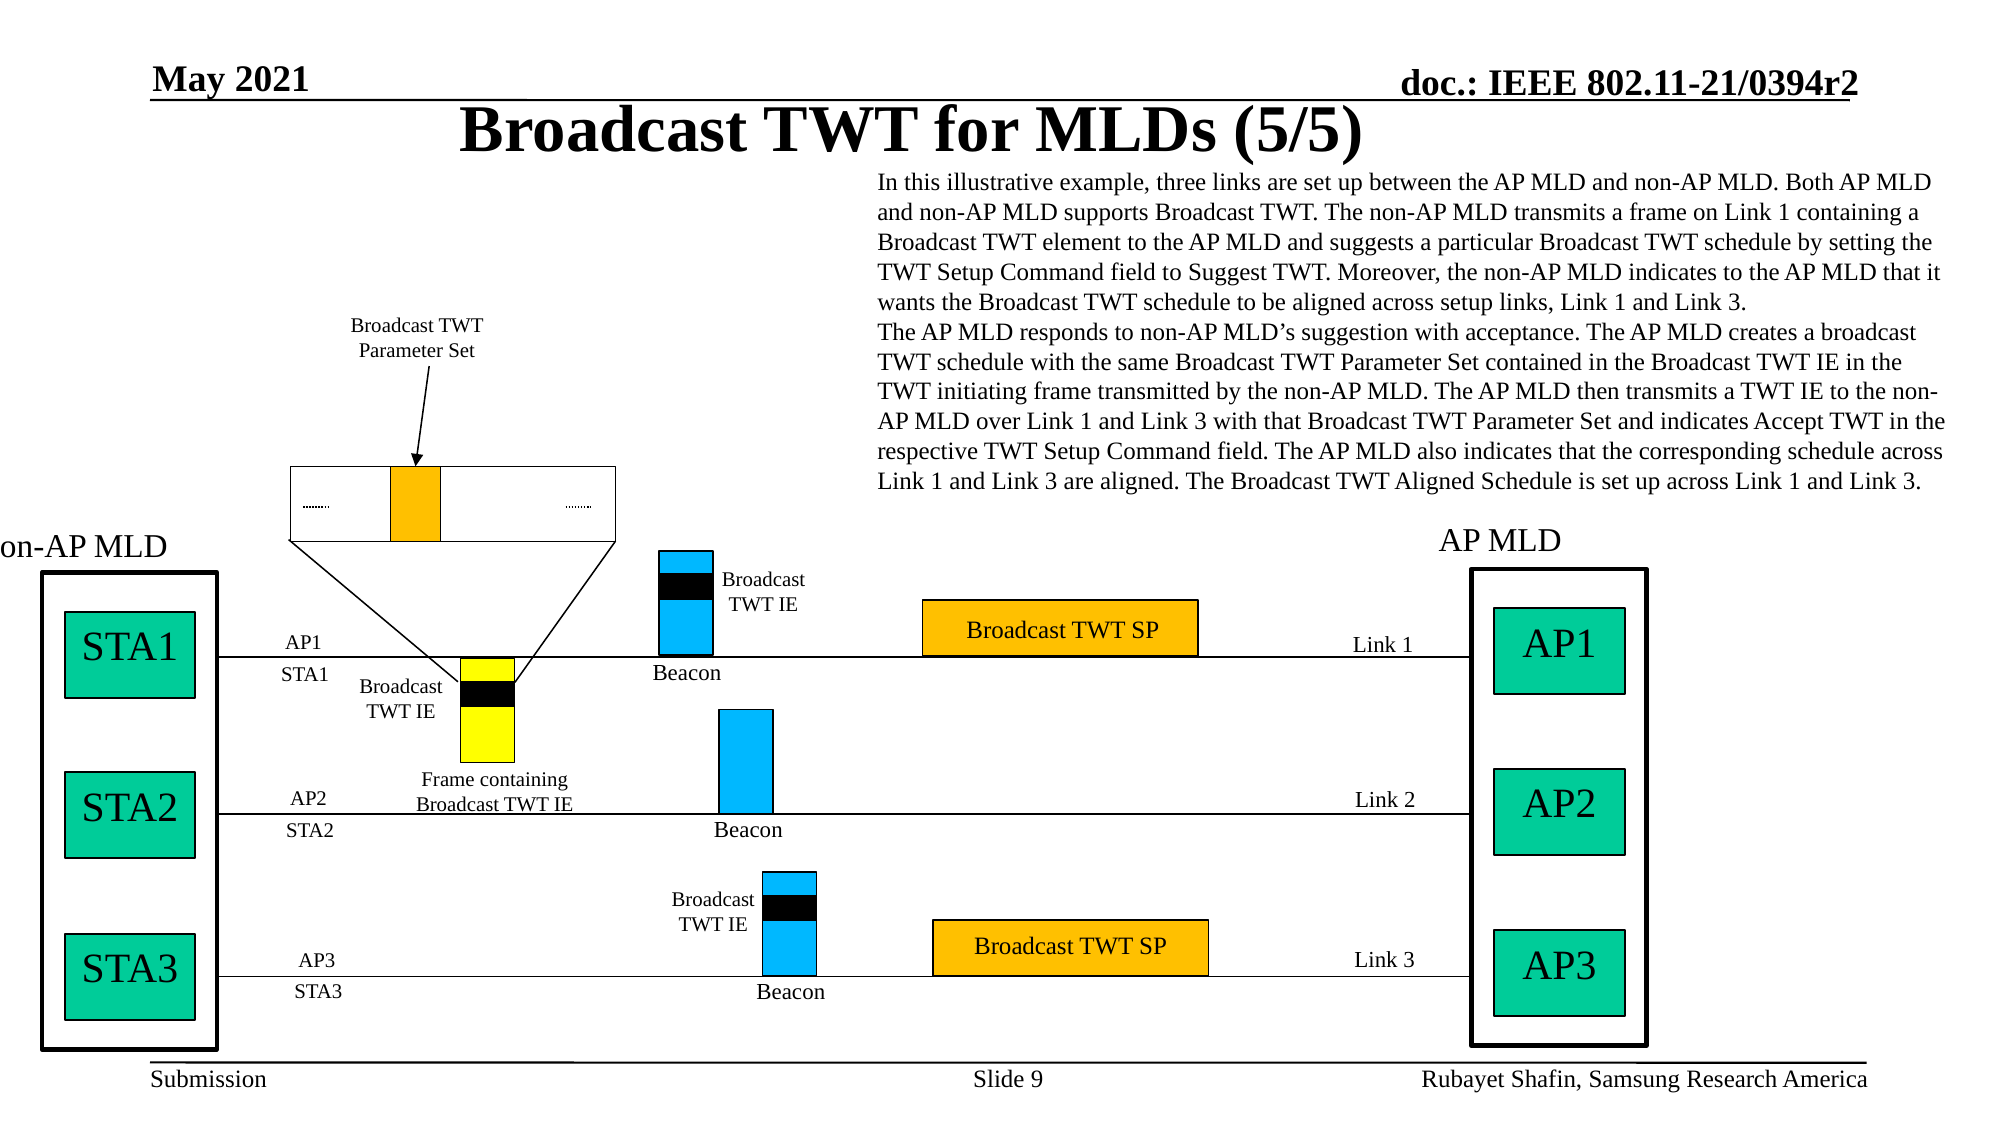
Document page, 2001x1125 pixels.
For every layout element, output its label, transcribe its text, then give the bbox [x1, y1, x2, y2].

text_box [0, 303, 1647, 1050]
slide_number Slide 9 [950, 1061, 1067, 1123]
title Broadcast TWT for MLDs (5/5) [62, 37, 1763, 213]
footer Rubayet Shafin, Samsung Research America [1171, 1061, 1869, 1093]
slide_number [152, 54, 563, 100]
text_box In this illustrative example, three links are set up between the AP MLD and non-AP MLD. Both AP MLD and non-AP MLD supports Broadcast TWT. The non-AP MLD transmits a frame on Link 1 containing a Broadcast TWT element to the AP MLD and suggests a particular Broadcast TWT schedule by setting the TWT Setup Command field to Suggest TWT. Moreover, the non-AP MLD indicates to the AP MLD that it wants the Broadcast TWT schedule to be aligned across setup links, Link 1 and Link 3. The AP MLD responds to non-AP MLD’s suggestion with acceptance. The AP MLD creates a broadcast TWT schedule with the same Broadcast TWT Parameter Set contained in the Broadcast TWT IE in the TWT initiating frame transmitted by the non-AP MLD. The AP MLD then transmits a TWT IE to the non-AP MLD over Link 1 and Link 3 with that Broadcast TWT Parameter Set and indicates Accept TWT in the respective TWT Setup Command field. The AP MLD also indicates that the corresponding schedule across Link 1 and Link 3 are aligned. The Broadcast TWT Aligned Schedule is set up across Link 1 and Link 3. [862, 158, 1967, 503]
